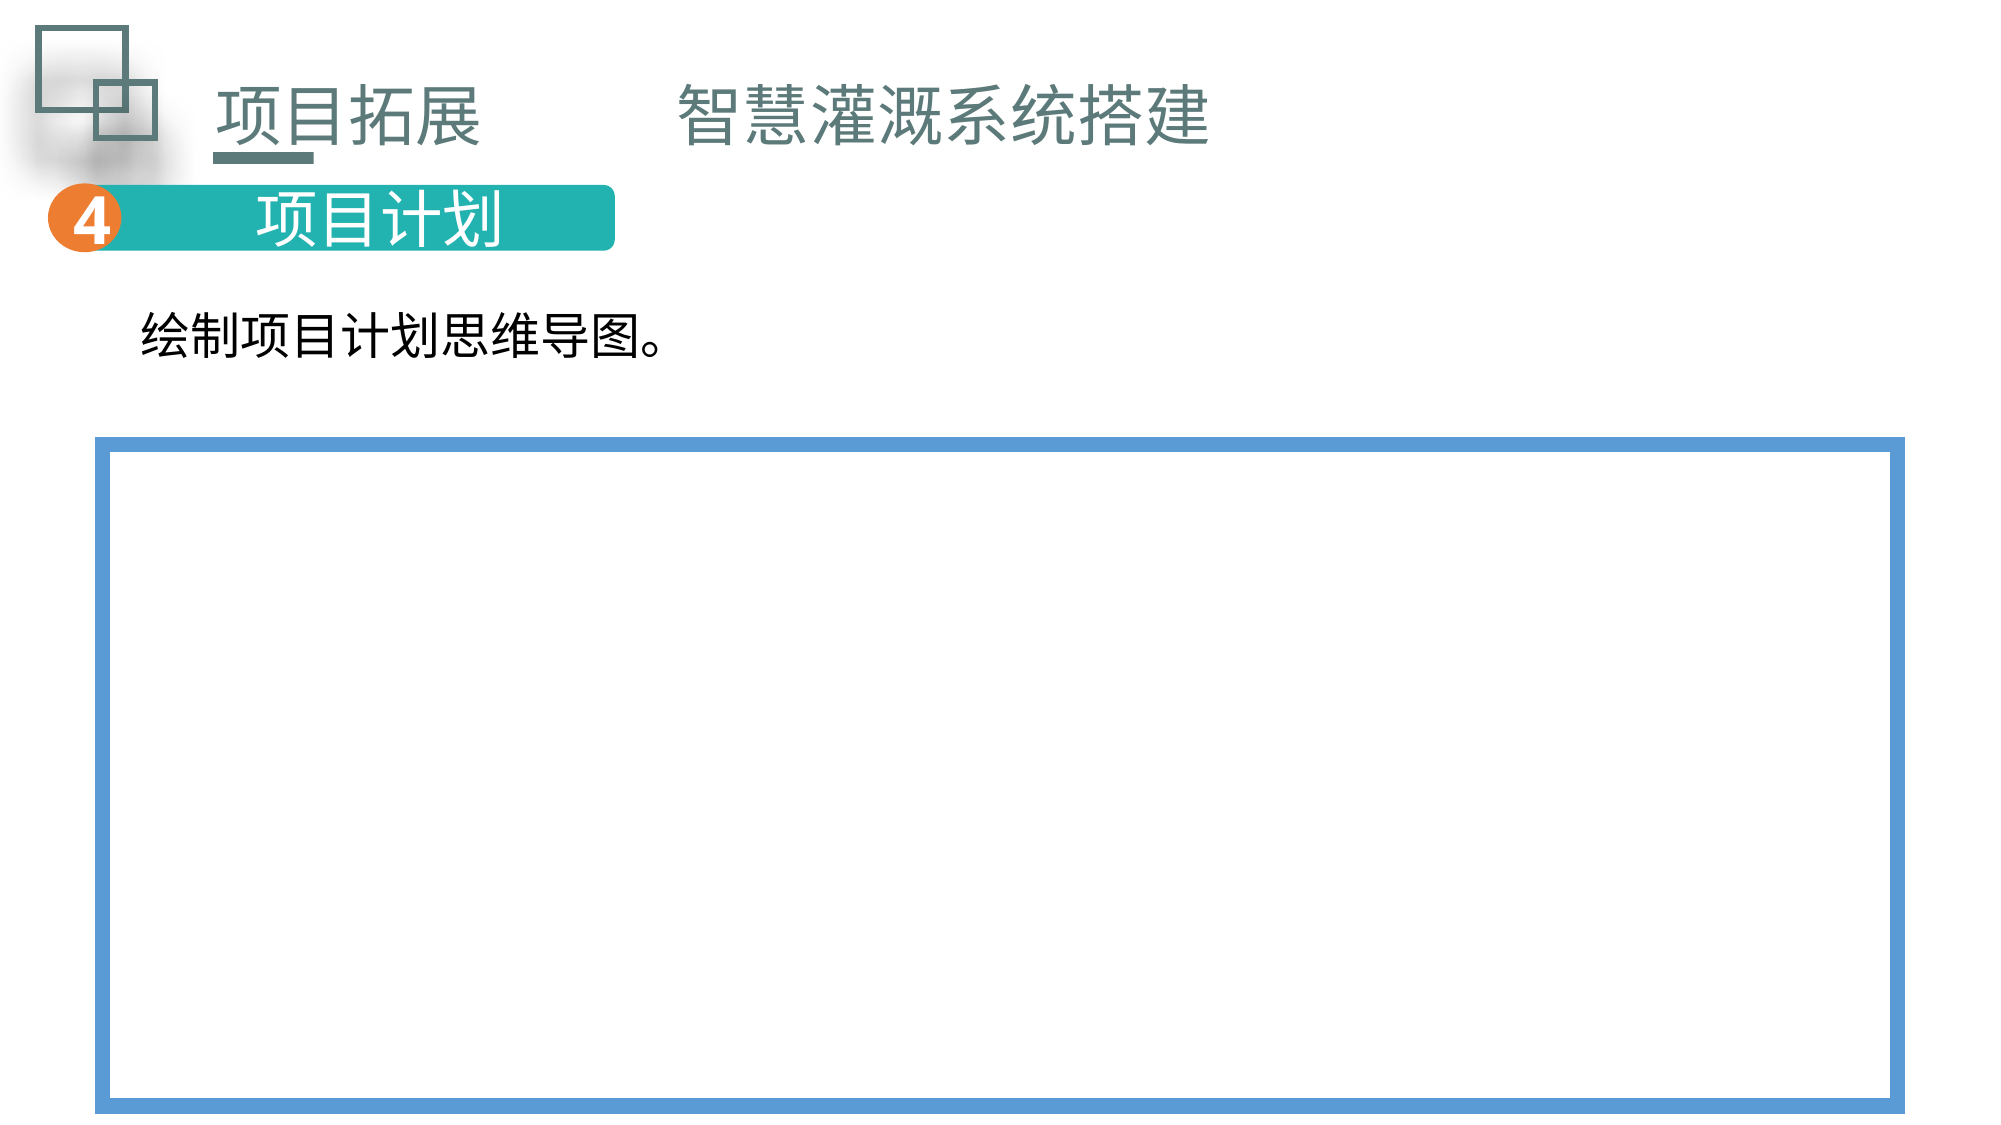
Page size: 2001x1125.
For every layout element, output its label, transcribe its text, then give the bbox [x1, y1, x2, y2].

text_box [101, 443, 1899, 1107]
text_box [47, 183, 615, 253]
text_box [173, 66, 1496, 164]
text_box 绘制项目计划思维导图。 [125, 297, 1525, 373]
text_box [95, 81, 156, 139]
text_box [37, 27, 127, 111]
